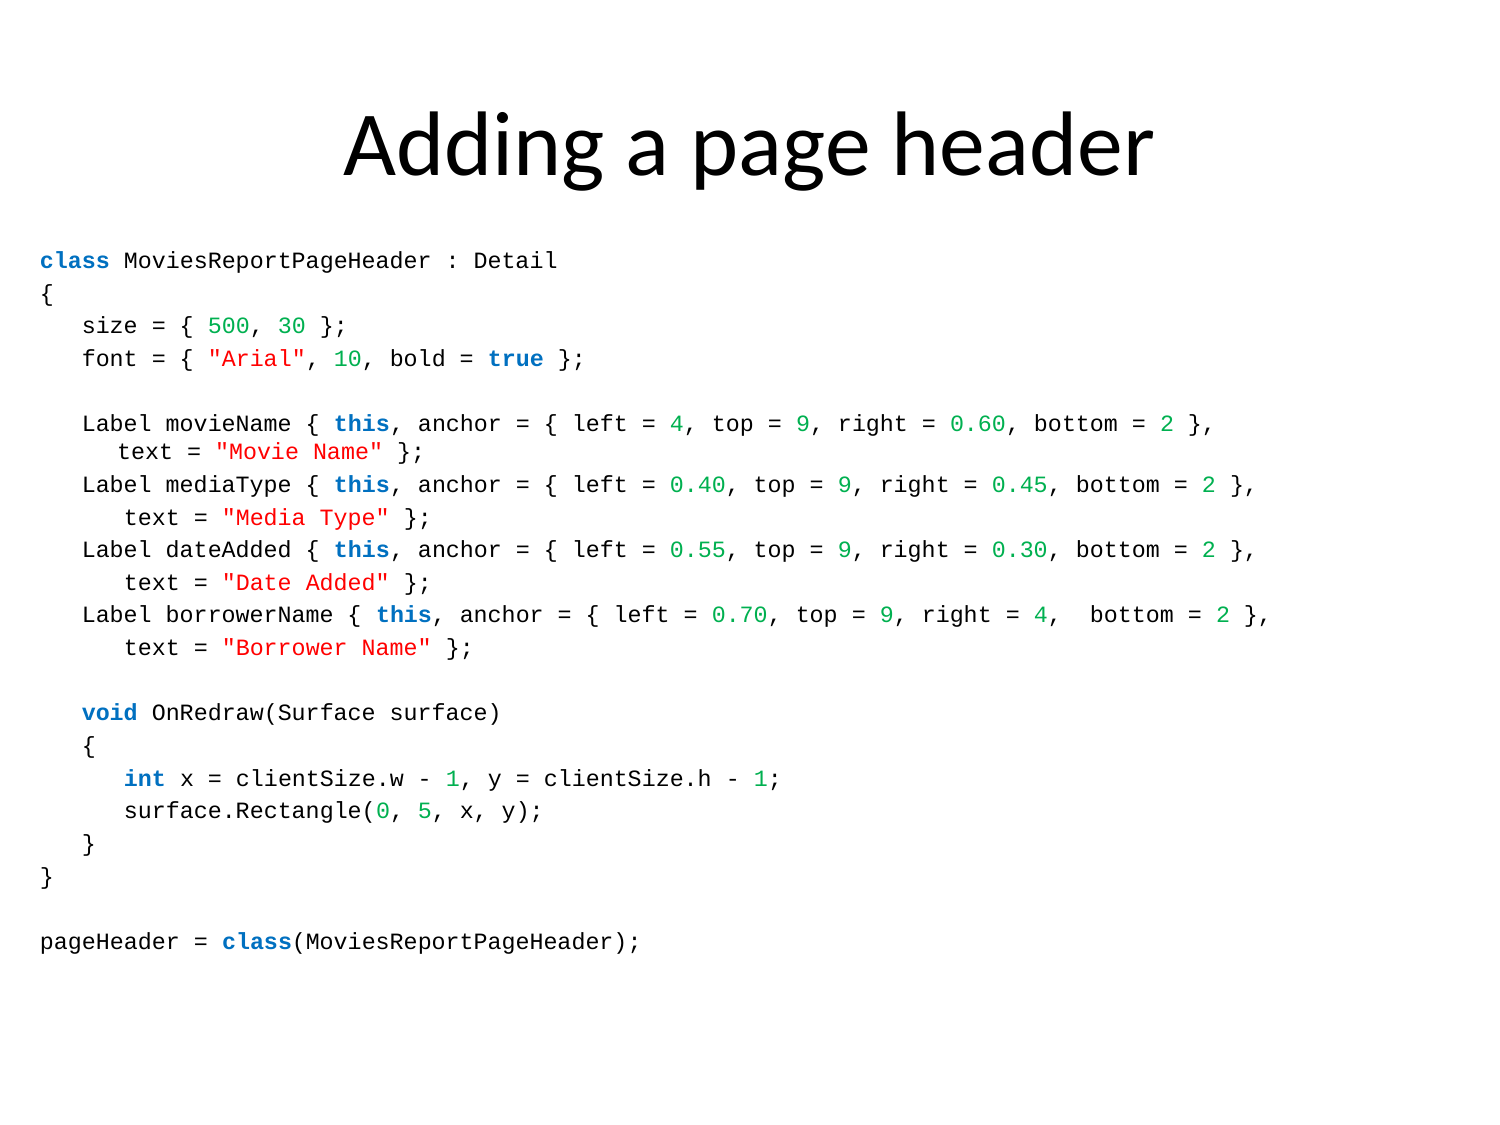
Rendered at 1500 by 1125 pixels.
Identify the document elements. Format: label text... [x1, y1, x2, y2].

list class MoviesReportPageHeader : Detail { size = { 500, 30 }; font = { "Arial", 10, bold = true }; Label movieName { this, anchor = { left = 4, top = 9, right = 0.60, bottom = 2 }, text = "Movie Name" }; Label mediaType { this, anchor = { left = 0.40, top = 9, right = 0.45, bottom = 2 }, text = "Media Type" }; Label dateAdded { this, anchor = { left = 0.55, top = 9, right = 0.30, bottom = 2 }, text = "Date Added" }; Label borrowerName { this, anchor = { left = 0.70, top = 9, right = 4, bottom = 2 }, text = "Borrower Name" }; void OnRedraw(Surface surface) { int x = clientSize.w - 1, y = clientSize.h - 1; surface.Rectangle(0, 5, x, y); } } pageHeader = class(MoviesReportPageHeader); [24, 237, 1500, 980]
title Adding a page header [75, 45, 1425, 233]
